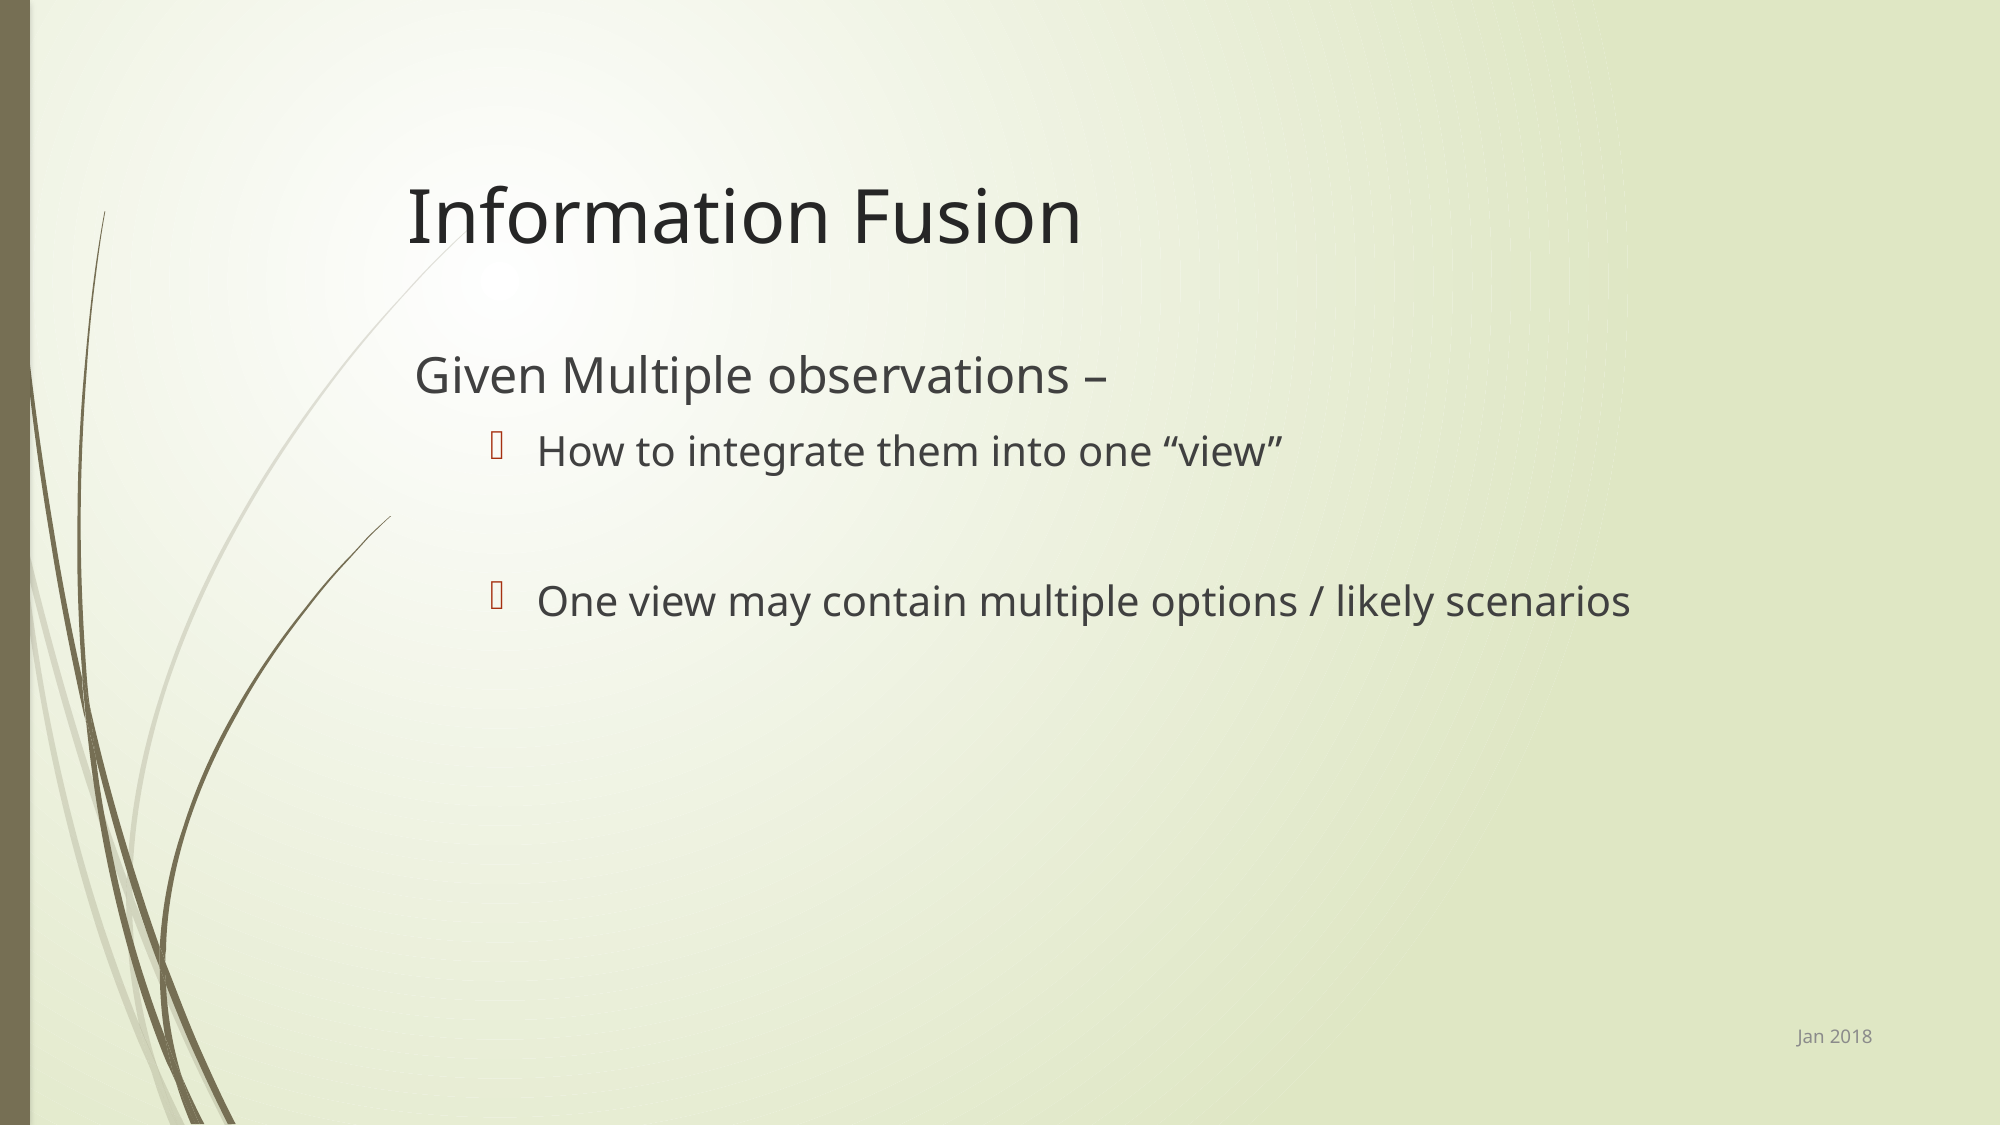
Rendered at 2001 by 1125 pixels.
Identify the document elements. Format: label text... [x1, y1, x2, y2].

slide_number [1699, 1005, 1888, 1067]
title Information Fusion [392, 141, 1732, 267]
list Given Multiple observations – How to integrate them into one “view” One view may contain multiple options / likely scenarios [399, 335, 1731, 843]
